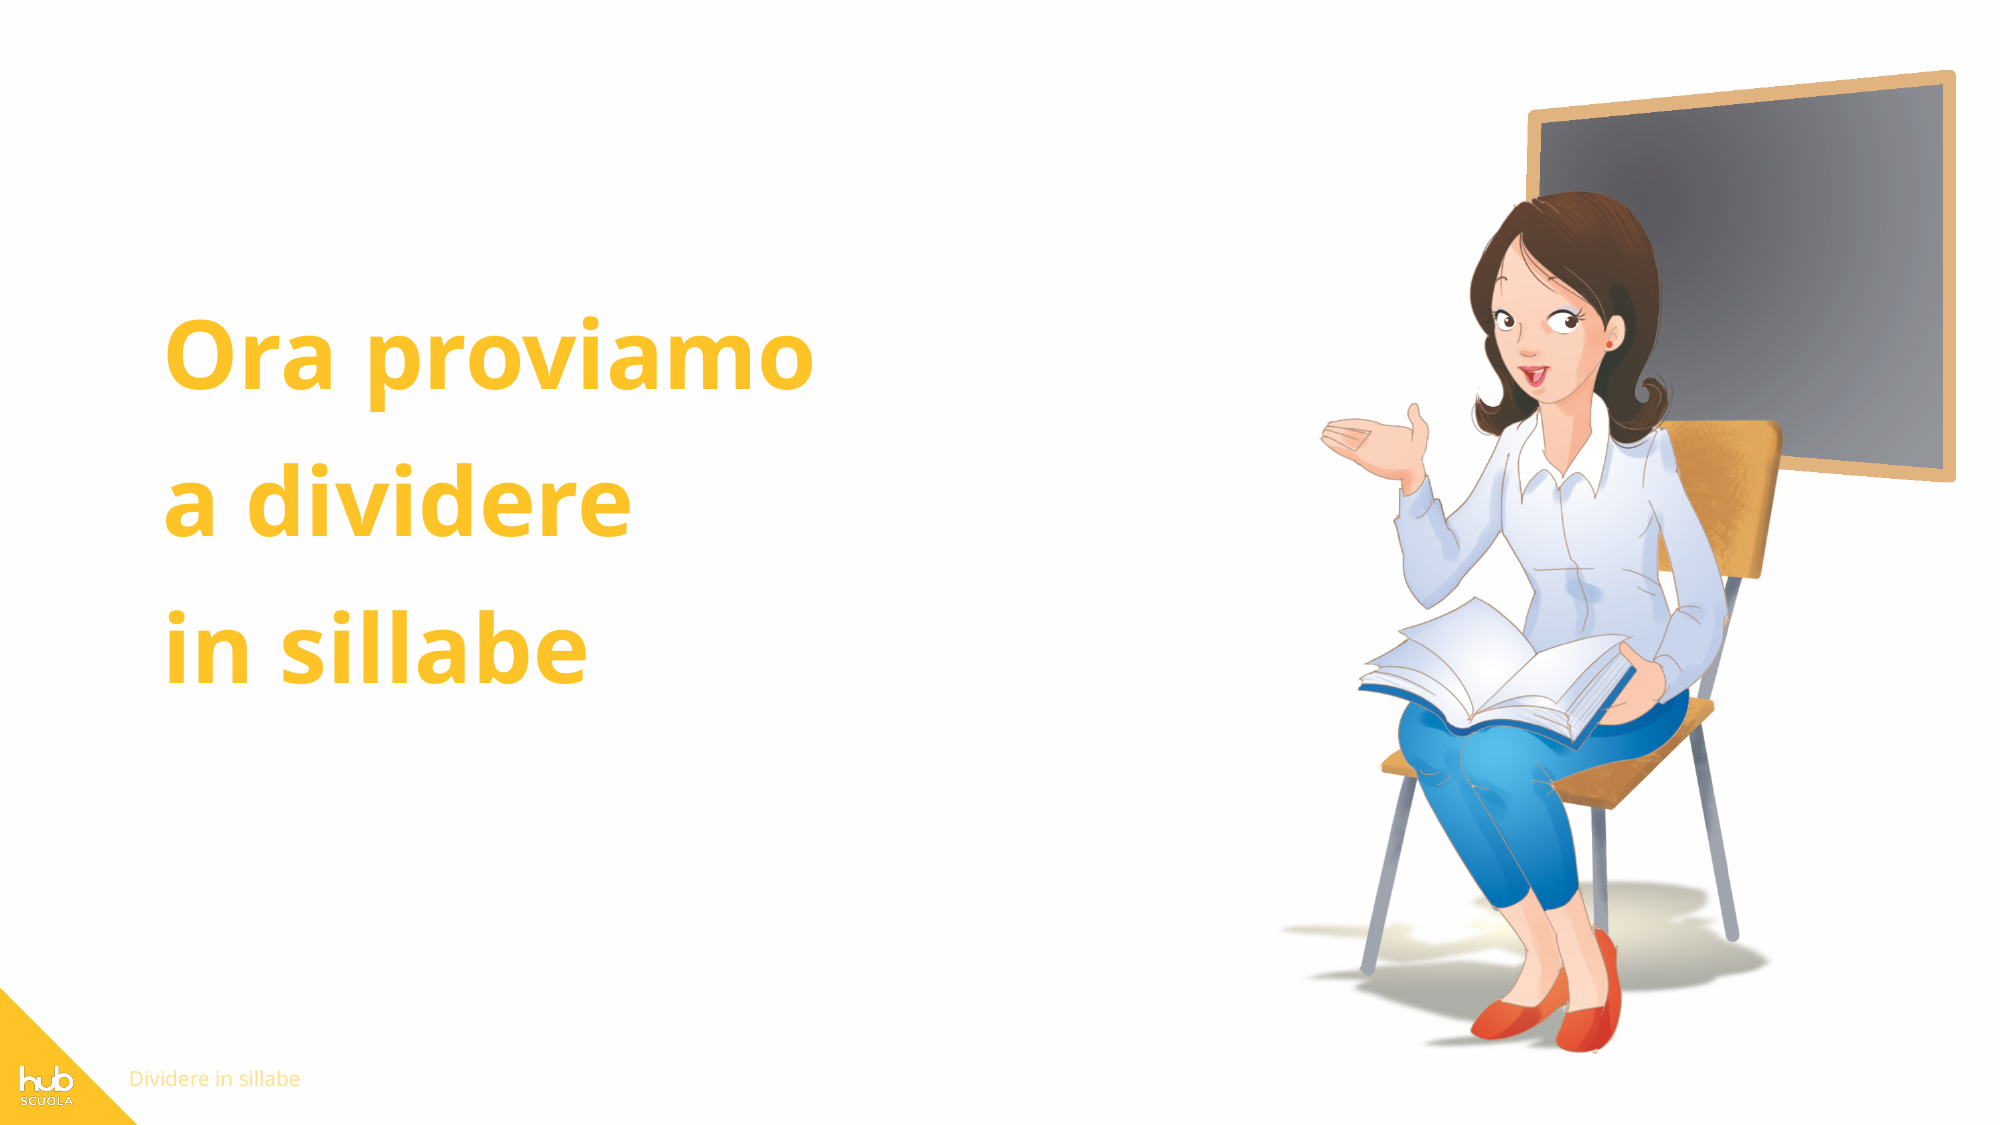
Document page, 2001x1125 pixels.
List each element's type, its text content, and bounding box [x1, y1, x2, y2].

picture [1272, 70, 1956, 1055]
text_box Ora proviamo a dividere in sillabe [155, 253, 938, 711]
picture [20, 1066, 74, 1106]
